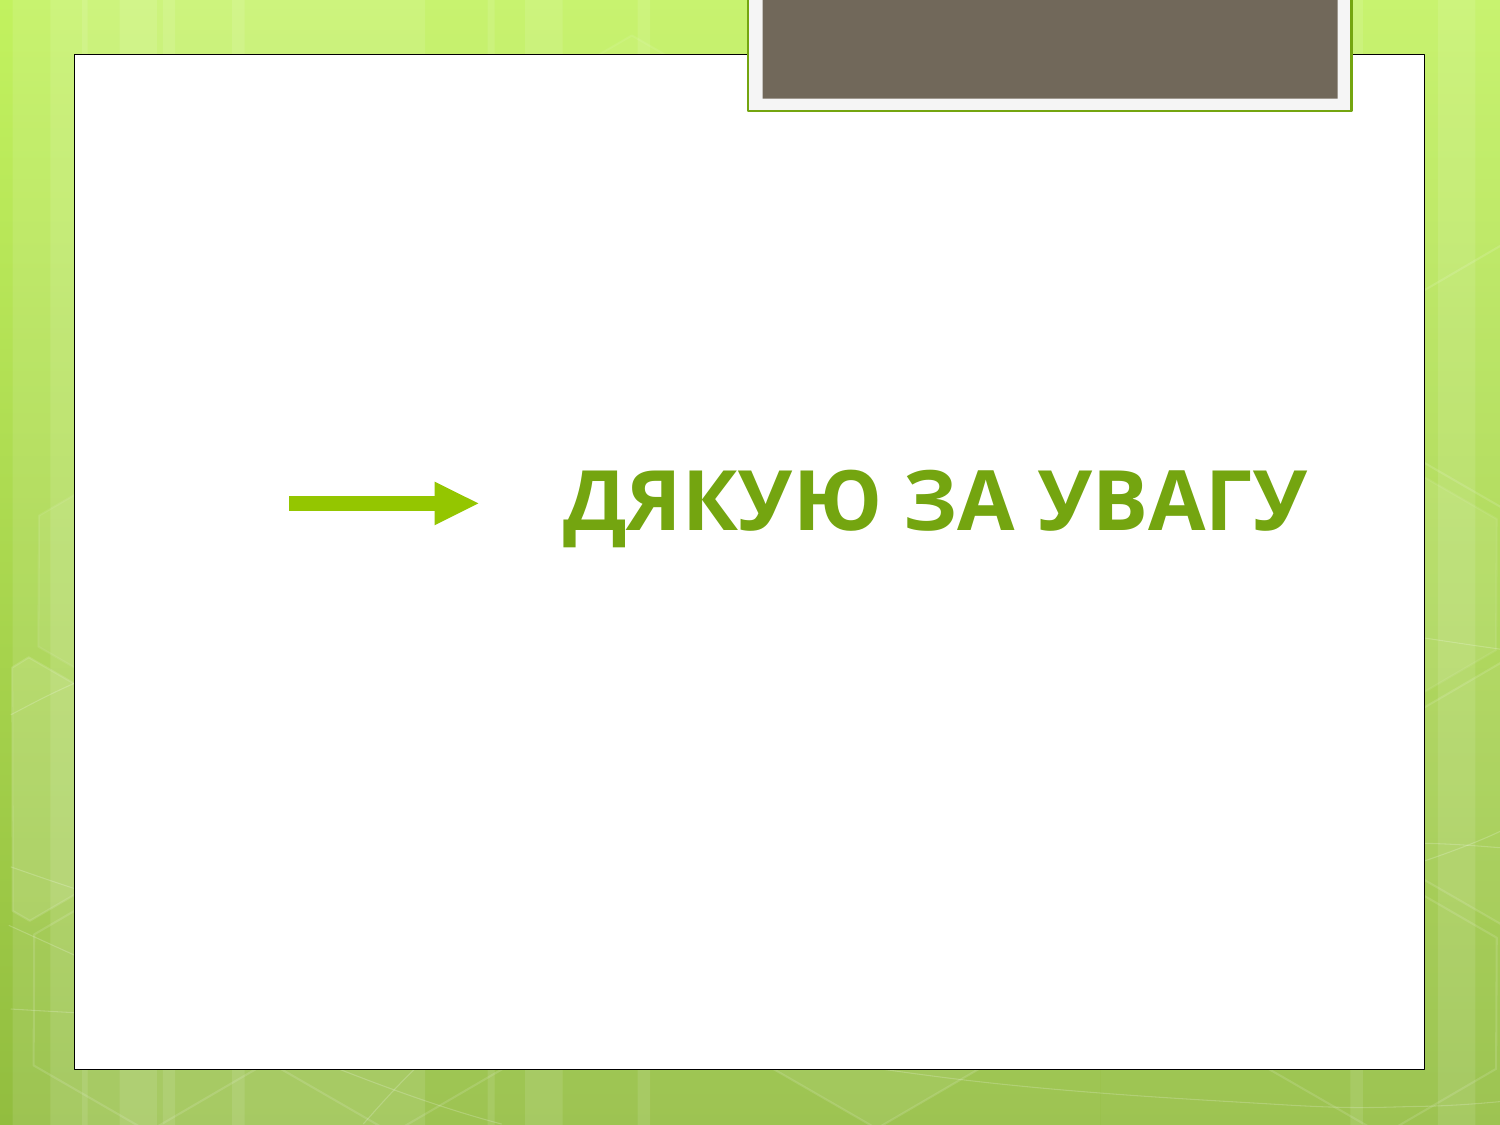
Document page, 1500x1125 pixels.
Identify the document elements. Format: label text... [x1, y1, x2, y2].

text_box Дякую за увагу [537, 231, 1388, 693]
